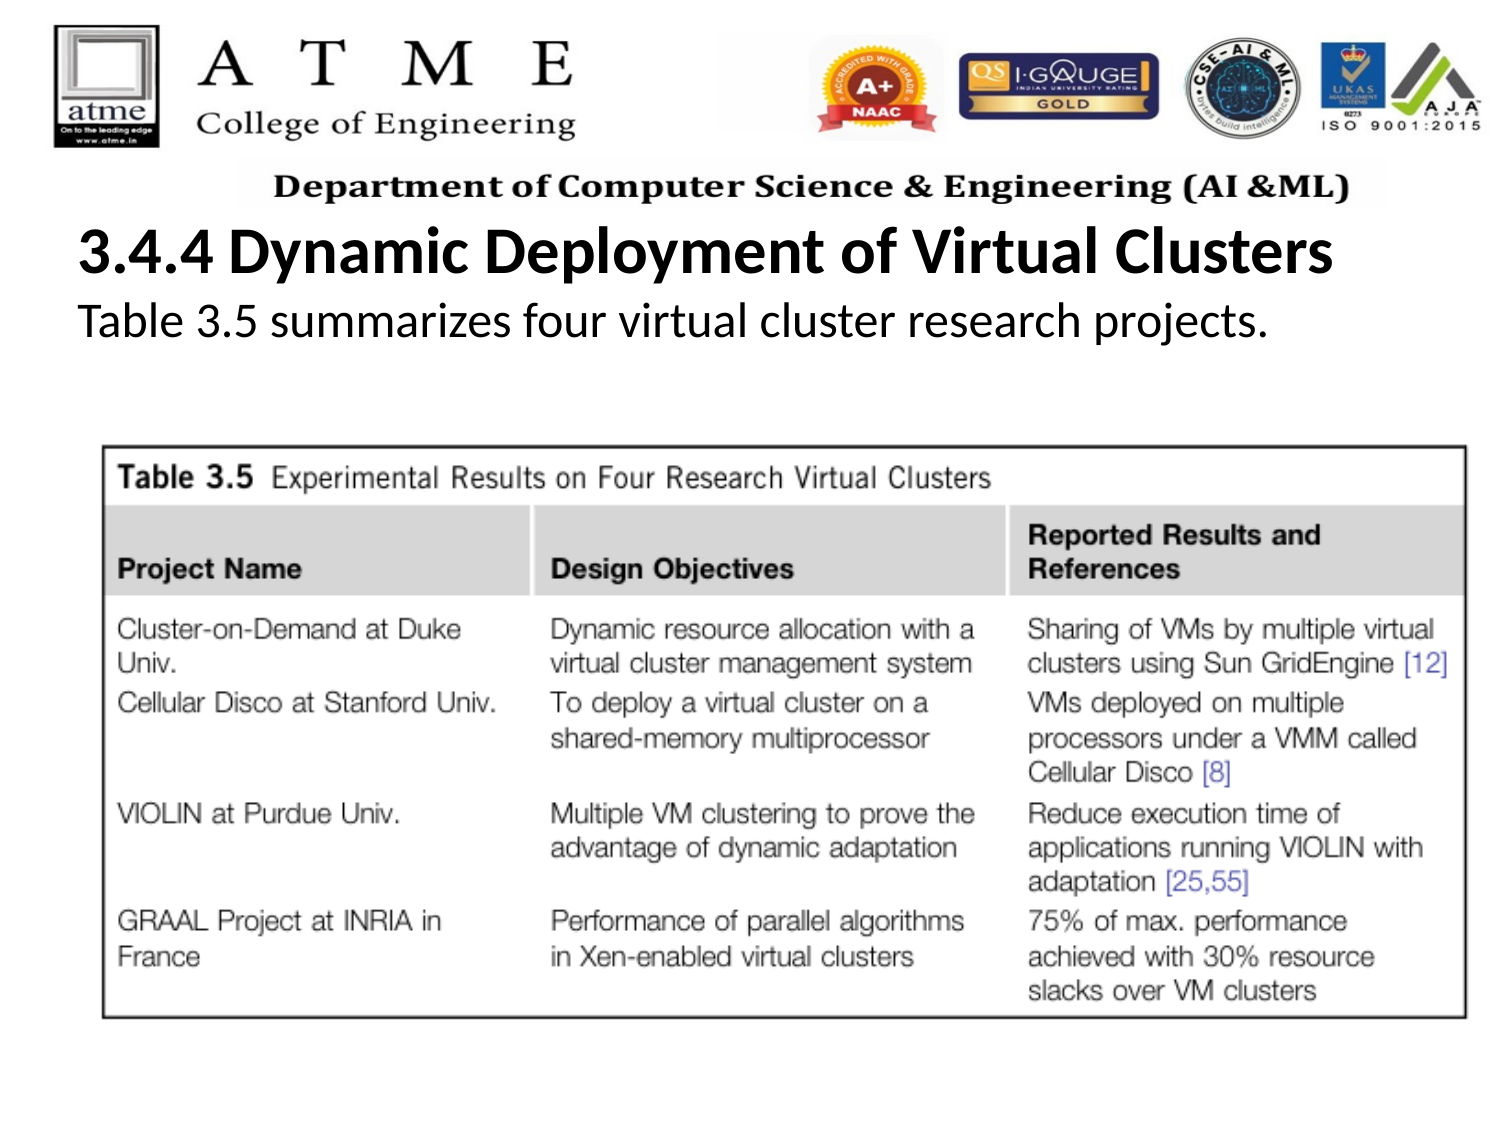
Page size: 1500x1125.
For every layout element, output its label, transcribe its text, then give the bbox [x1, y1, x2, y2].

picture [62, 387, 1500, 1057]
picture [24, 0, 1500, 226]
text_box 3.4.4 Dynamic Deployment of Virtual Clusters Table 3.5 summarizes four virtual cluster research projects. [62, 234, 1463, 386]
